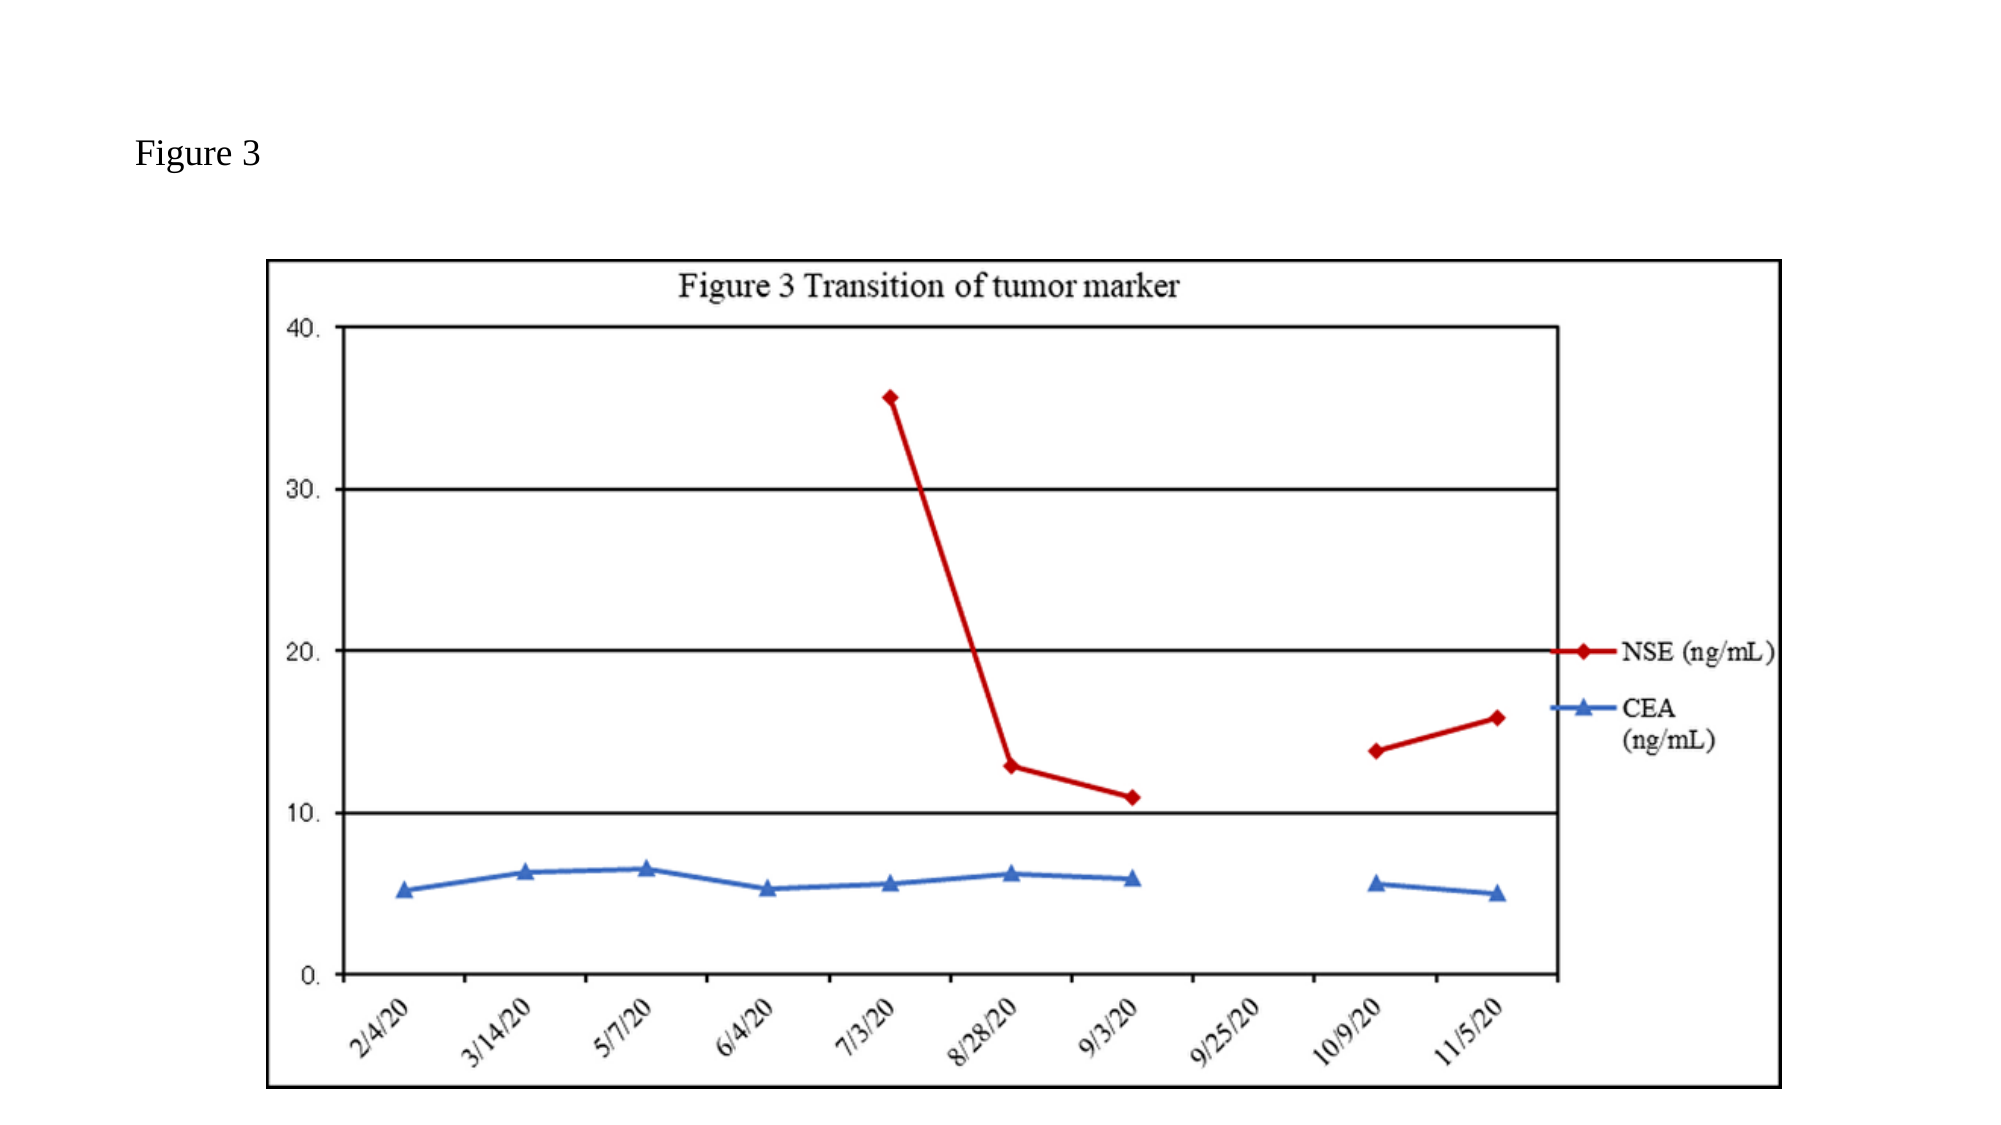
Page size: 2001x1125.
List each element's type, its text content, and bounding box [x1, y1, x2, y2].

text_box Figure 3 [120, 120, 280, 181]
picture [266, 259, 1782, 1089]
